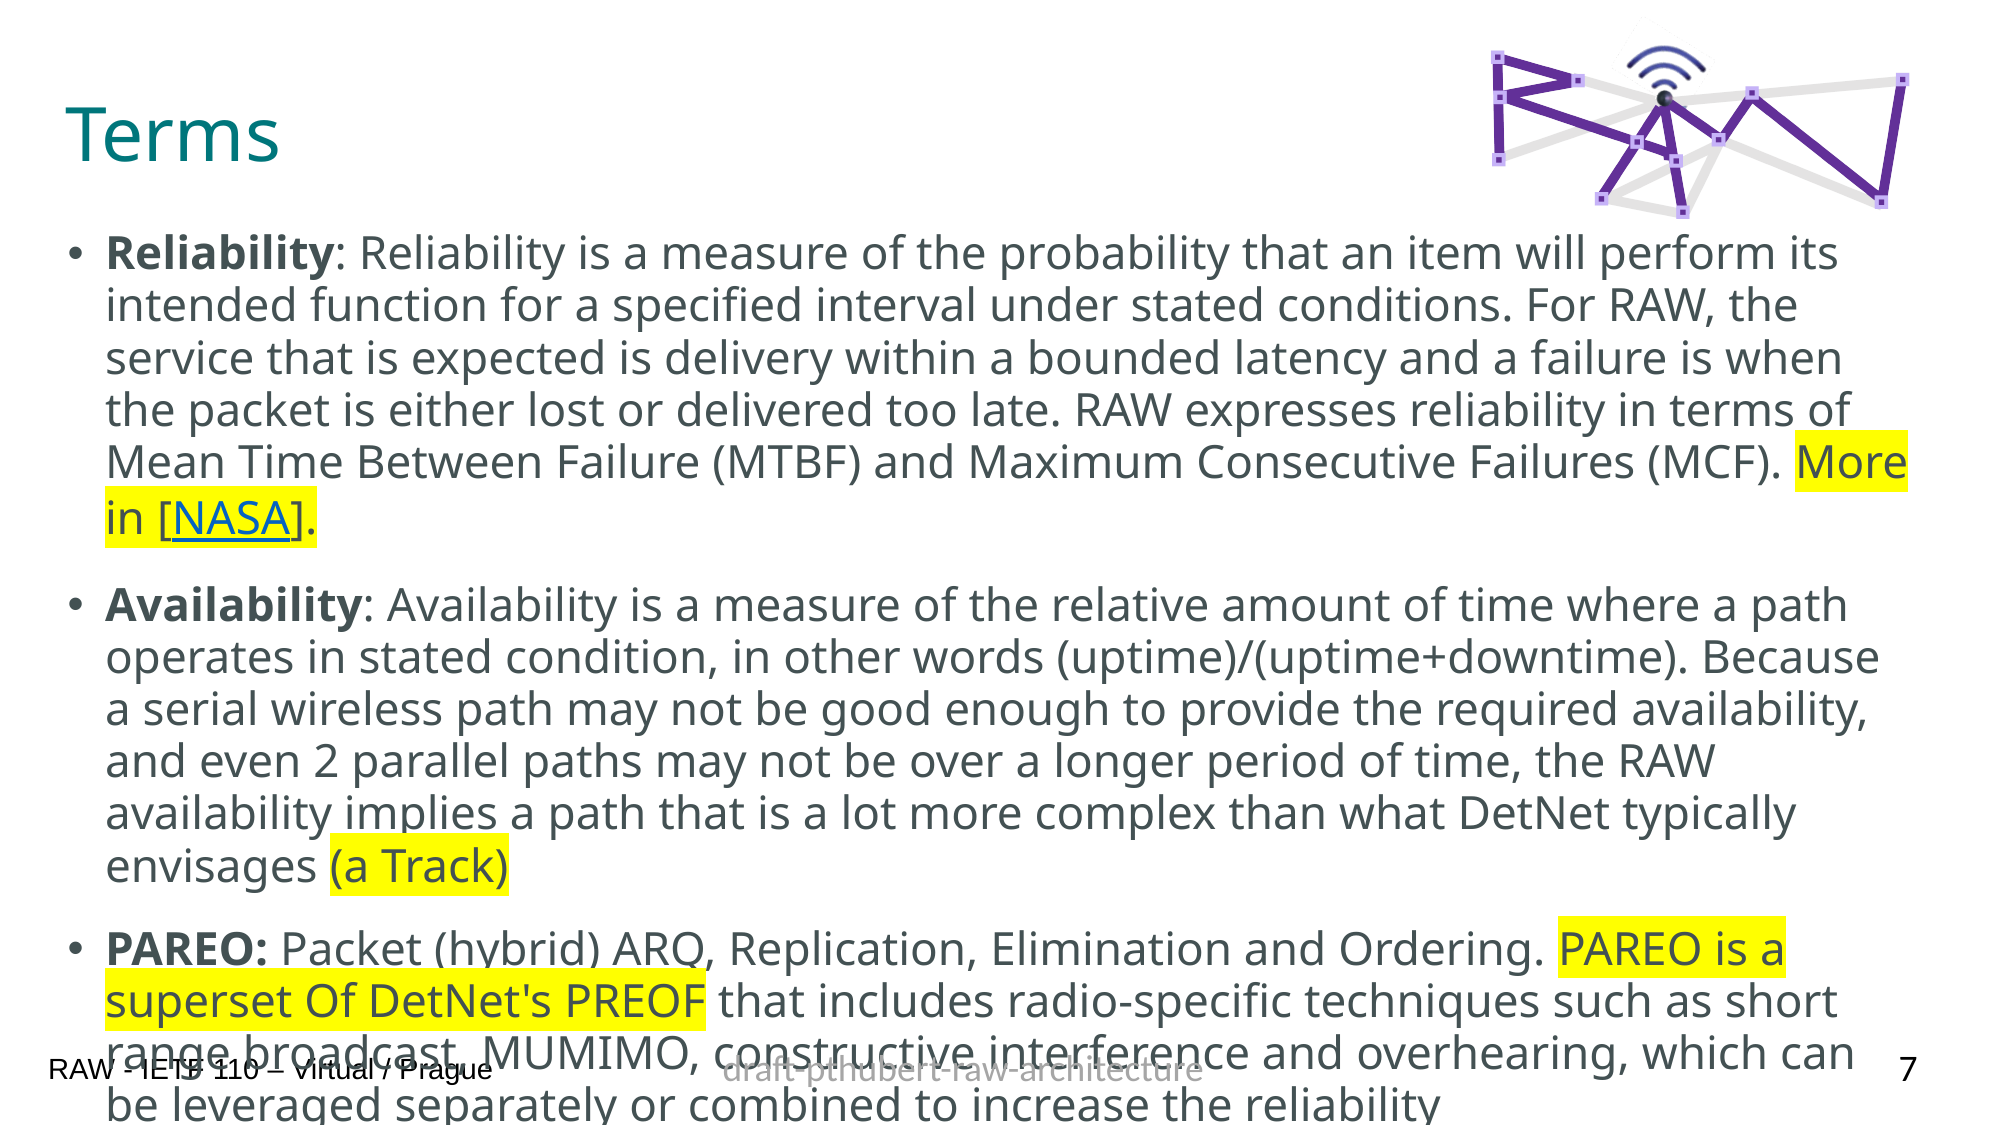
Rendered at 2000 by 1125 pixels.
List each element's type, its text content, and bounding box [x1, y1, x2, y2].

text_box draft-pthubert-raw-architecture [707, 1036, 1708, 1097]
list Reliability: Reliability is a measure of the probability that an item will perform its intended function for a specified interval under stated conditions. For RAW, the service that is expected is delivery within a bounded latency and a failure is when the packet is either lost or delivered too late. RAW expresses reliability in terms of Mean Time Between Failure (MTBF) and Maximum Consecutive Failures (MCF). More in [NASA]. Availability: Availability is a measure of the relative amount of time where a path operates in stated condition, in other words (uptime)/(uptime+downtime). Because a serial wireless path may not be good enough to provide the required availability, and even 2 parallel paths may not be over a longer period of time, the RAW availability implies a path that is a lot more complex than what DetNet typically envisages (a Track) PAREO: Packet (hybrid) ARQ, Replication, Elimination and Ordering. PAREO is a superset Of DetNet's PREOF that includes radio-specific techniques such as short range broadcast, MUMIMO, constructive interference and overhearing, which can be leveraged separately or combined to increase the reliability [52, 220, 1927, 1035]
title Terms [50, 70, 1927, 209]
slide_number 7 [1708, 1036, 1933, 1097]
picture [1464, 0, 1956, 239]
